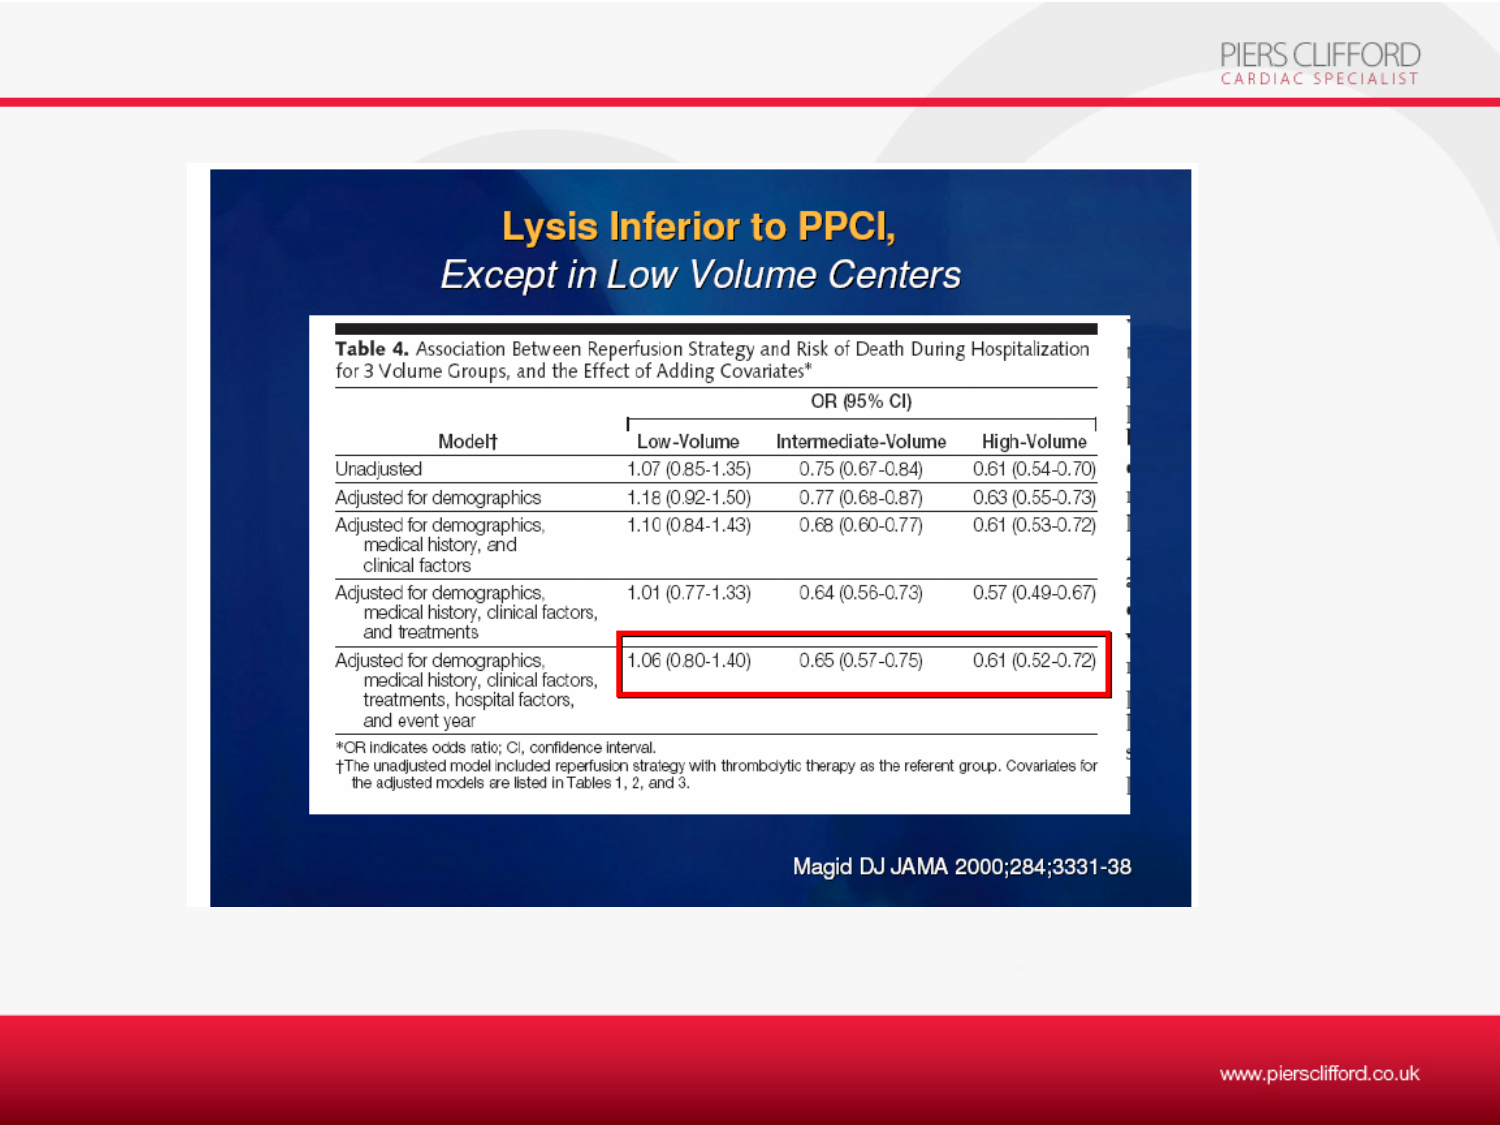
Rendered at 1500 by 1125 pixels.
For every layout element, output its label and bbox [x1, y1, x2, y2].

list [187, 163, 1199, 907]
picture [0, 2, 1500, 1125]
